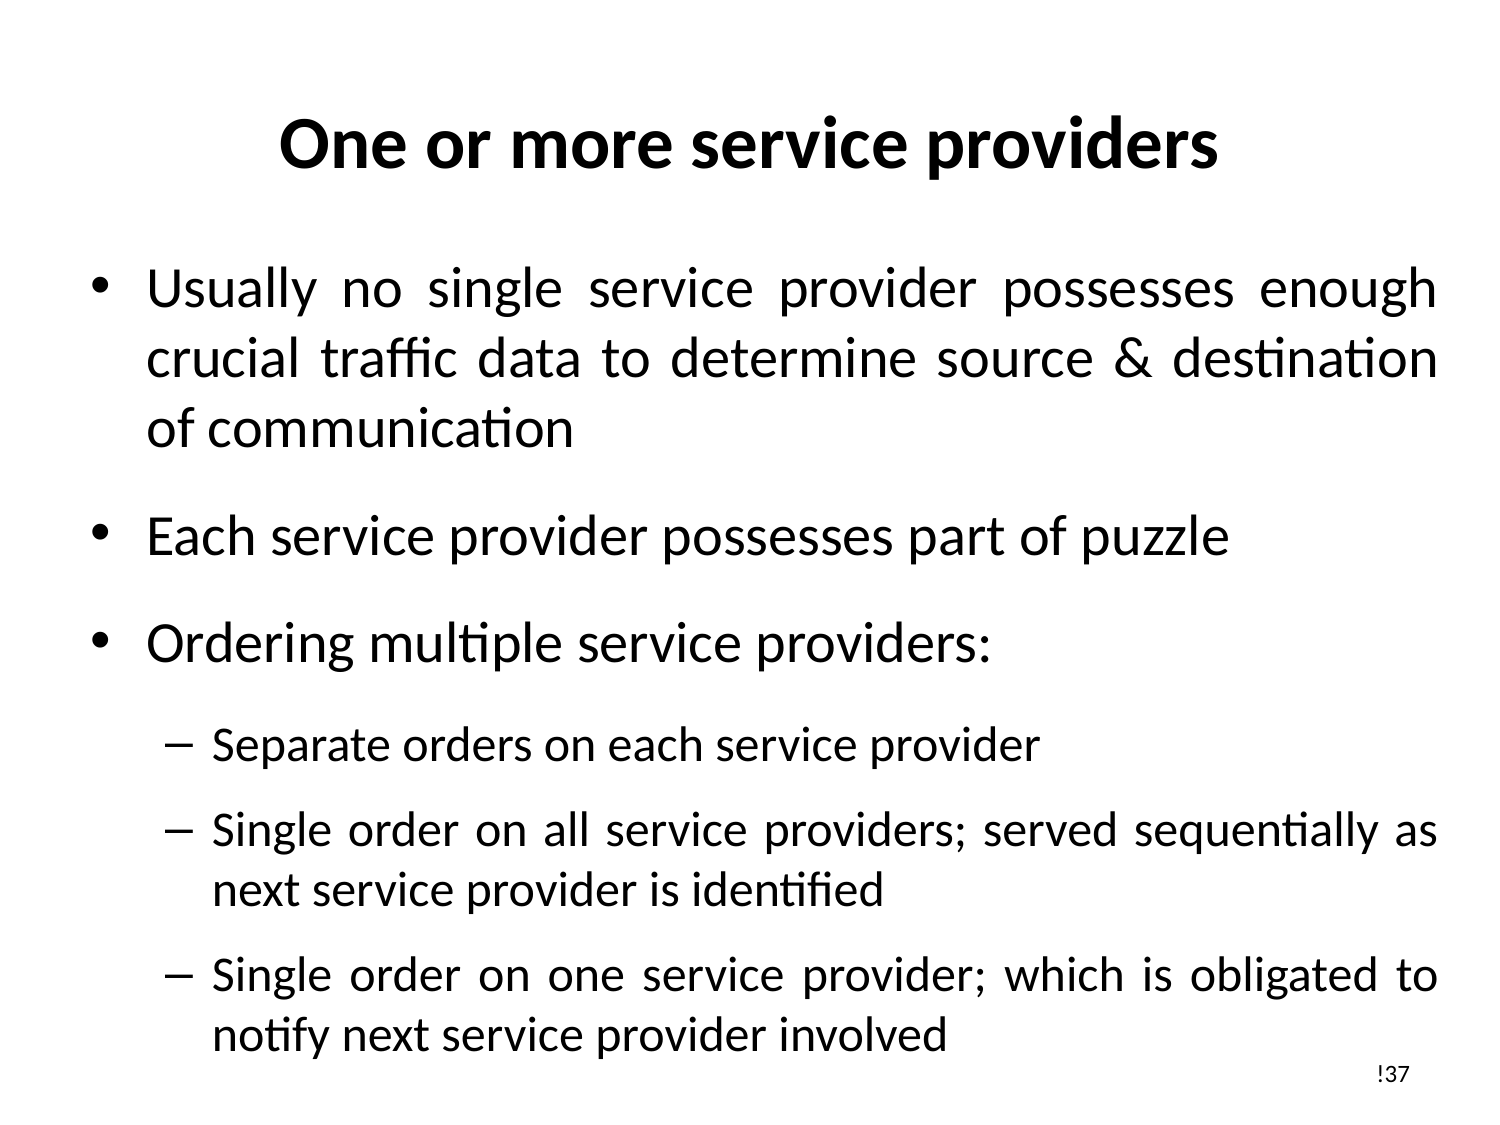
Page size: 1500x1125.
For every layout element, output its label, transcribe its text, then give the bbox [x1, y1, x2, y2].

slide_number !37 [1074, 1042, 1425, 1103]
title One or more service providers [74, 44, 1426, 233]
list Usually no single service provider possesses enough crucial traffic data to determine source & destination of communication Each service provider possesses part of puzzle Ordering multiple service providers: Separate orders on each service provider Single order on all service providers; served sequentially as next service provider is identified Single order on one service provider; which is obligated to notify next service provider involved [74, 241, 1455, 985]
